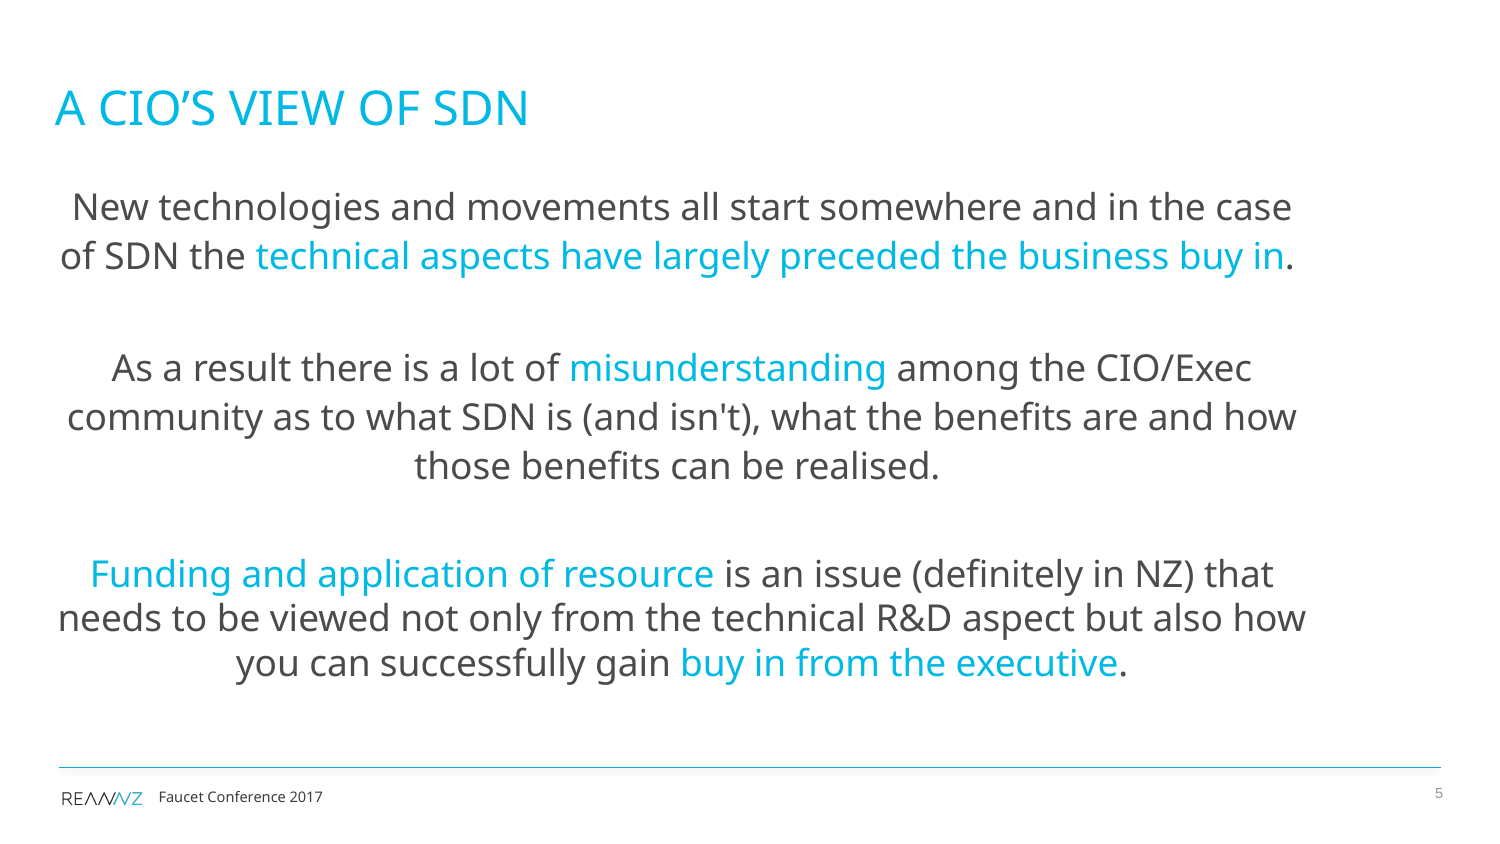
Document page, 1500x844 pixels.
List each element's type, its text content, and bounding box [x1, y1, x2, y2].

list New technologies and movements all start somewhere and in the case of SDN the technical aspects have largely preceded the business buy in. As a result there is a lot of misunderstanding among the CIO/Exec community as to what SDN is (and isn't), what the benefits are and how those benefits can be realised. Funding and application of resource is an issue (definitely in NZ) that needs to be viewed not only from the technical R&D aspect but also how you can successfully gain buy in from the executive. [54, 171, 1325, 726]
list A CIO’s view of SDN [54, 70, 1433, 138]
